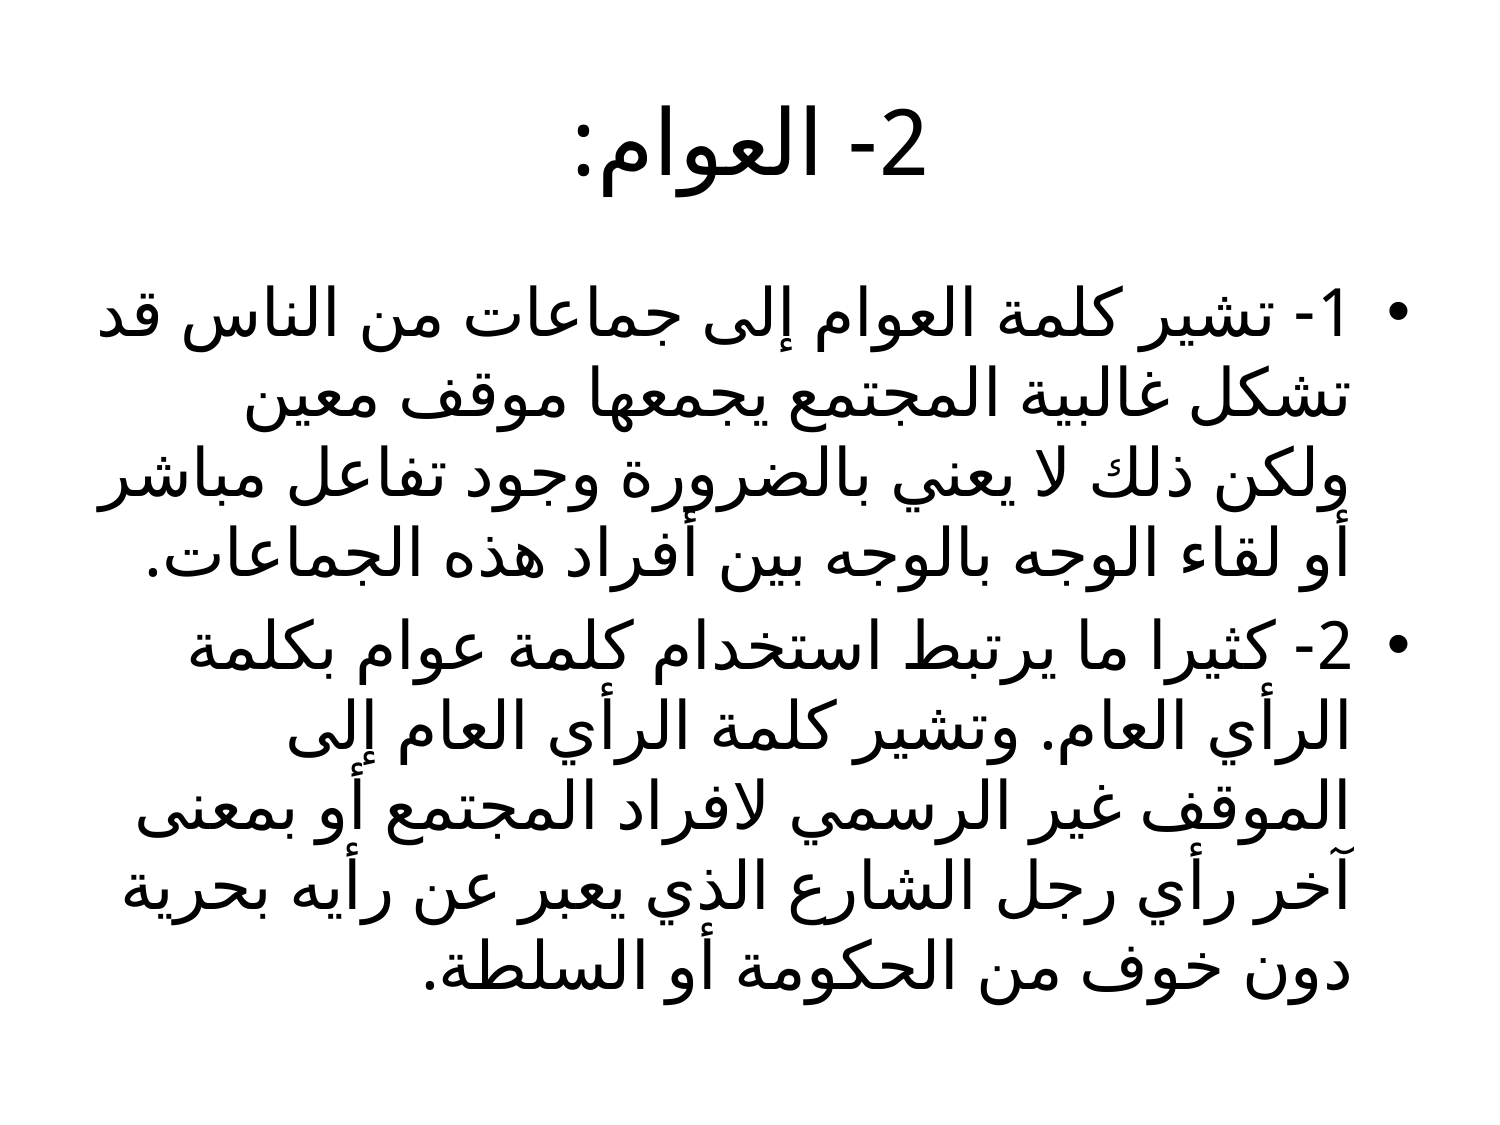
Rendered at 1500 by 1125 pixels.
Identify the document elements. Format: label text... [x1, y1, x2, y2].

list 1- تشير كلمة العوام إلى جماعات من الناس قد تشكل غالبية المجتمع يجمعها موقف معين ولكن ذلك لا يعني بالضرورة وجود تفاعل مباشر أو لقاء الوجه بالوجه بين أفراد هذه الجماعات. 2- كثيرا ما يرتبط استخدام كلمة عوام بكلمة الرأي العام. وتشير كلمة الرأي العام إلى الموقف غير الرسمي لافراد المجتمع أو بمعنى آخر رأي رجل الشارع الذي يعبر عن رأيه بحرية دون خوف من الحكومة أو السلطة. [75, 262, 1425, 1005]
title 2- العوام: [75, 45, 1425, 233]
